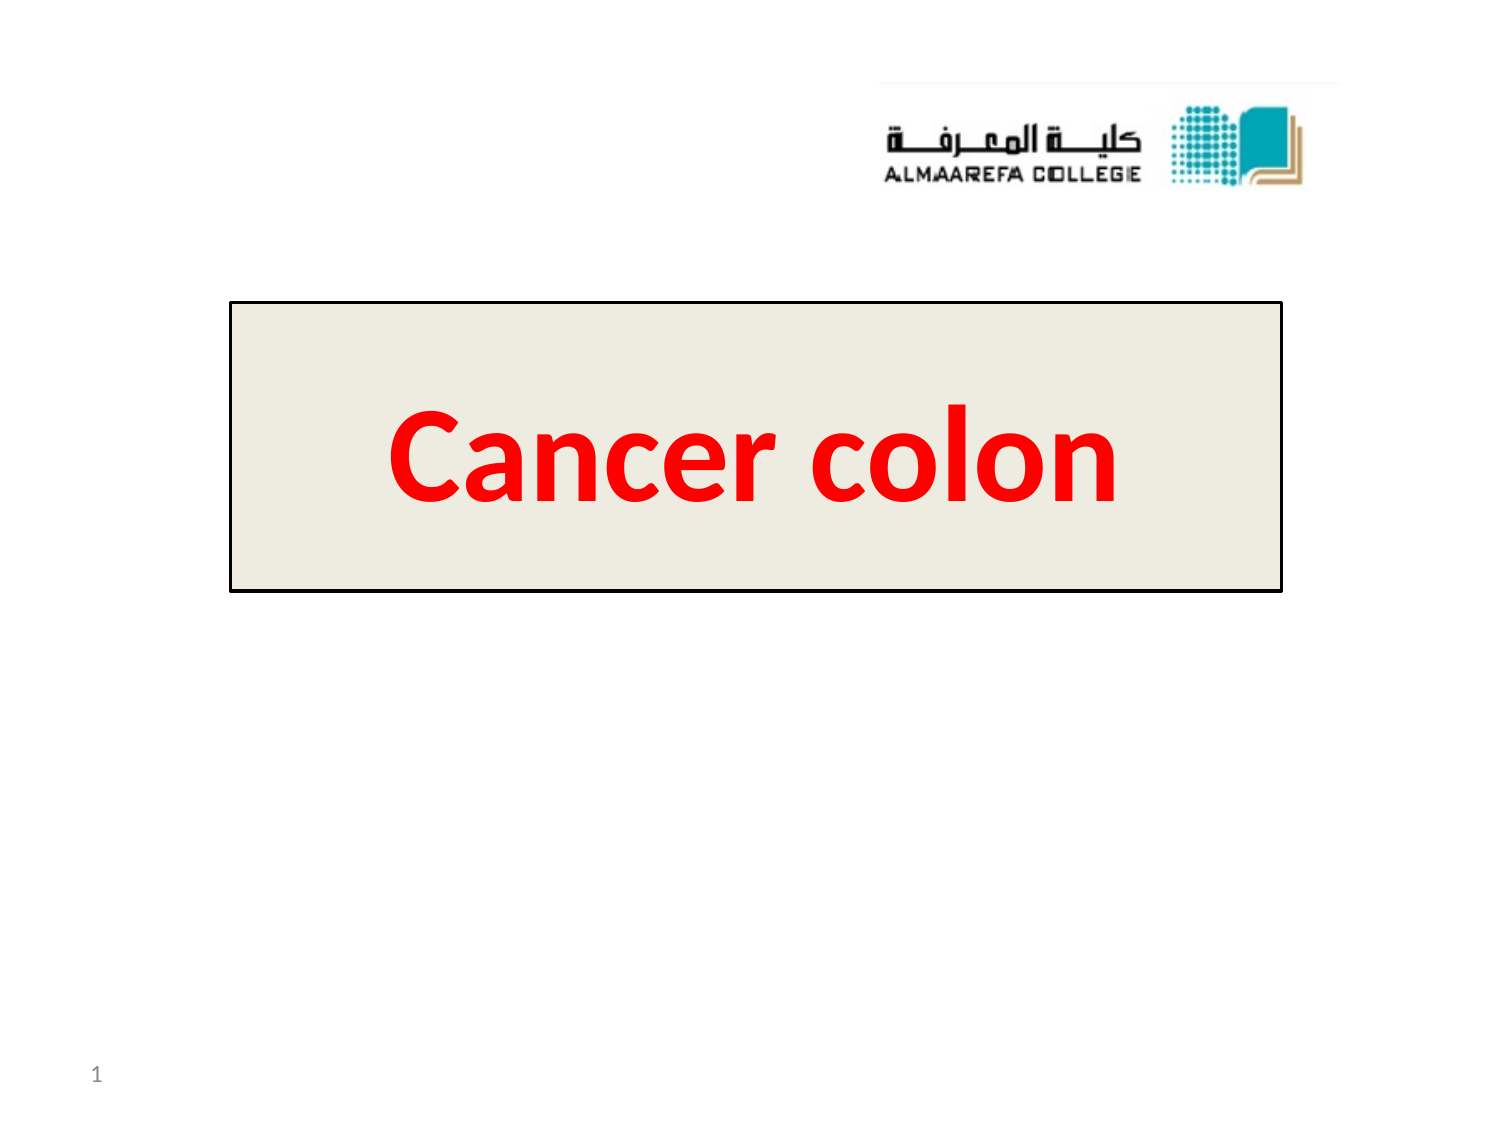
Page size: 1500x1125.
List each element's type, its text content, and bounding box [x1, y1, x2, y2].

slide_number 1 [75, 1042, 425, 1103]
title Cancer colon [230, 302, 1282, 591]
picture [879, 82, 1341, 200]
